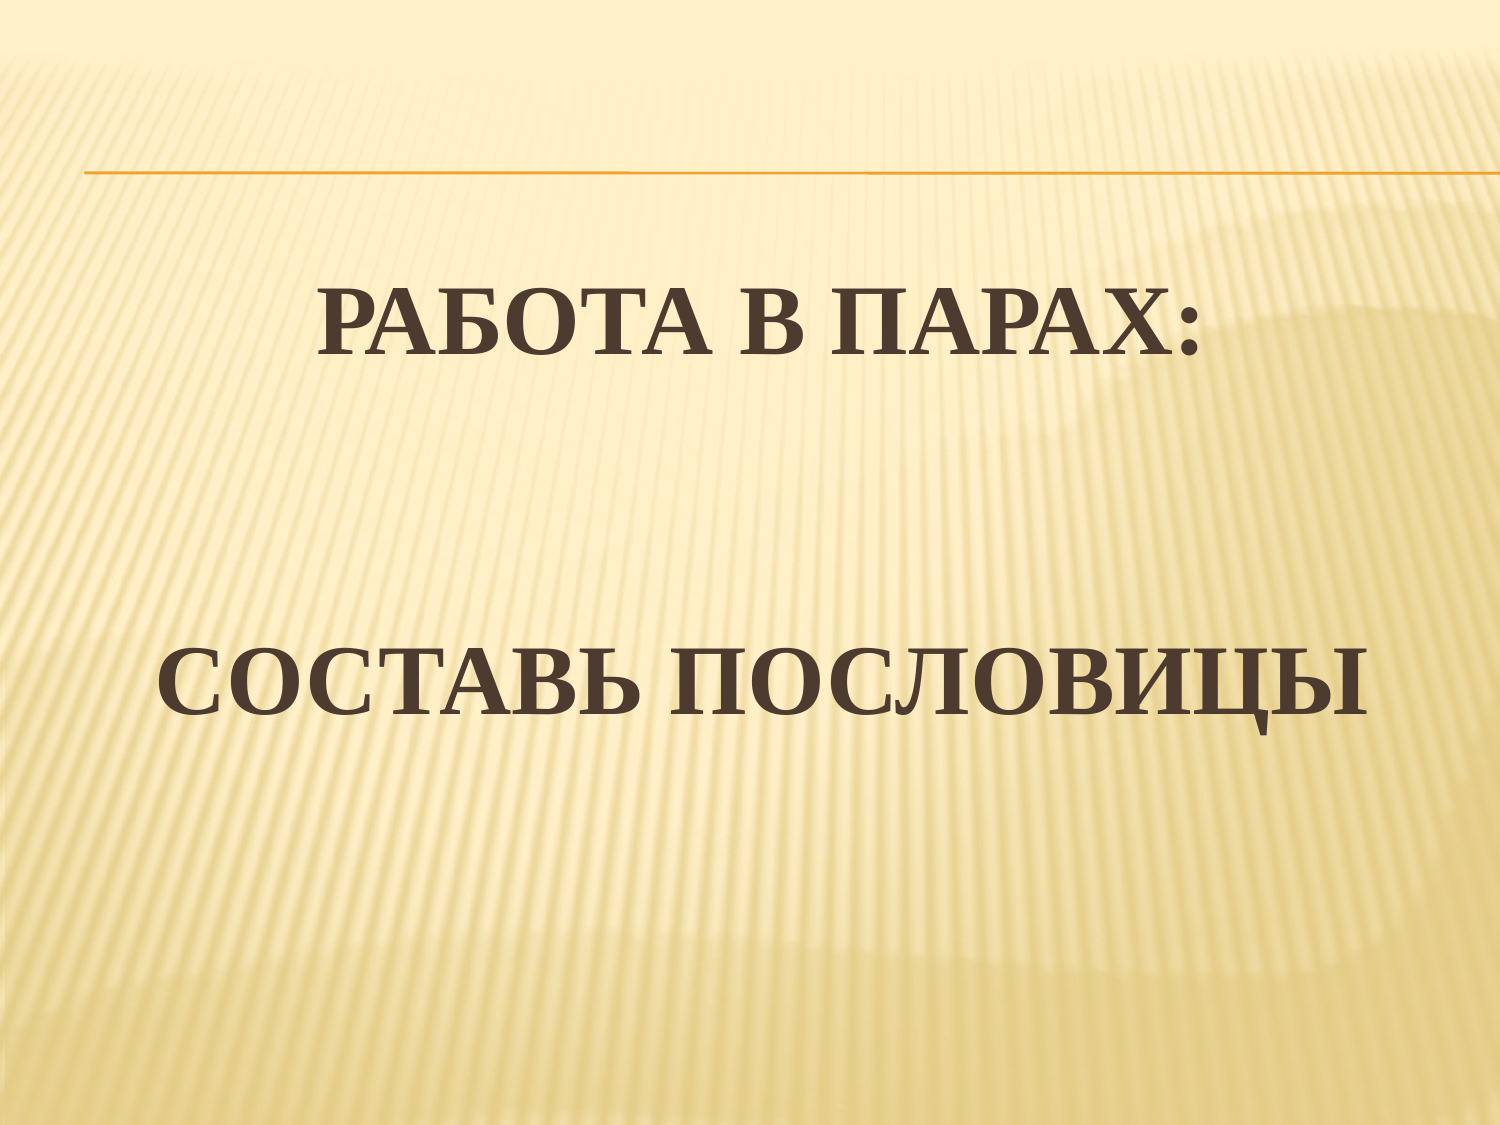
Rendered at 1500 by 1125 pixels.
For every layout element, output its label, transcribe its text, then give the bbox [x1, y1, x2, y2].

title РАБОТА В ПАРАХ: СОСТАВЬ ПОСЛОВИЦЫ [49, 75, 1475, 914]
